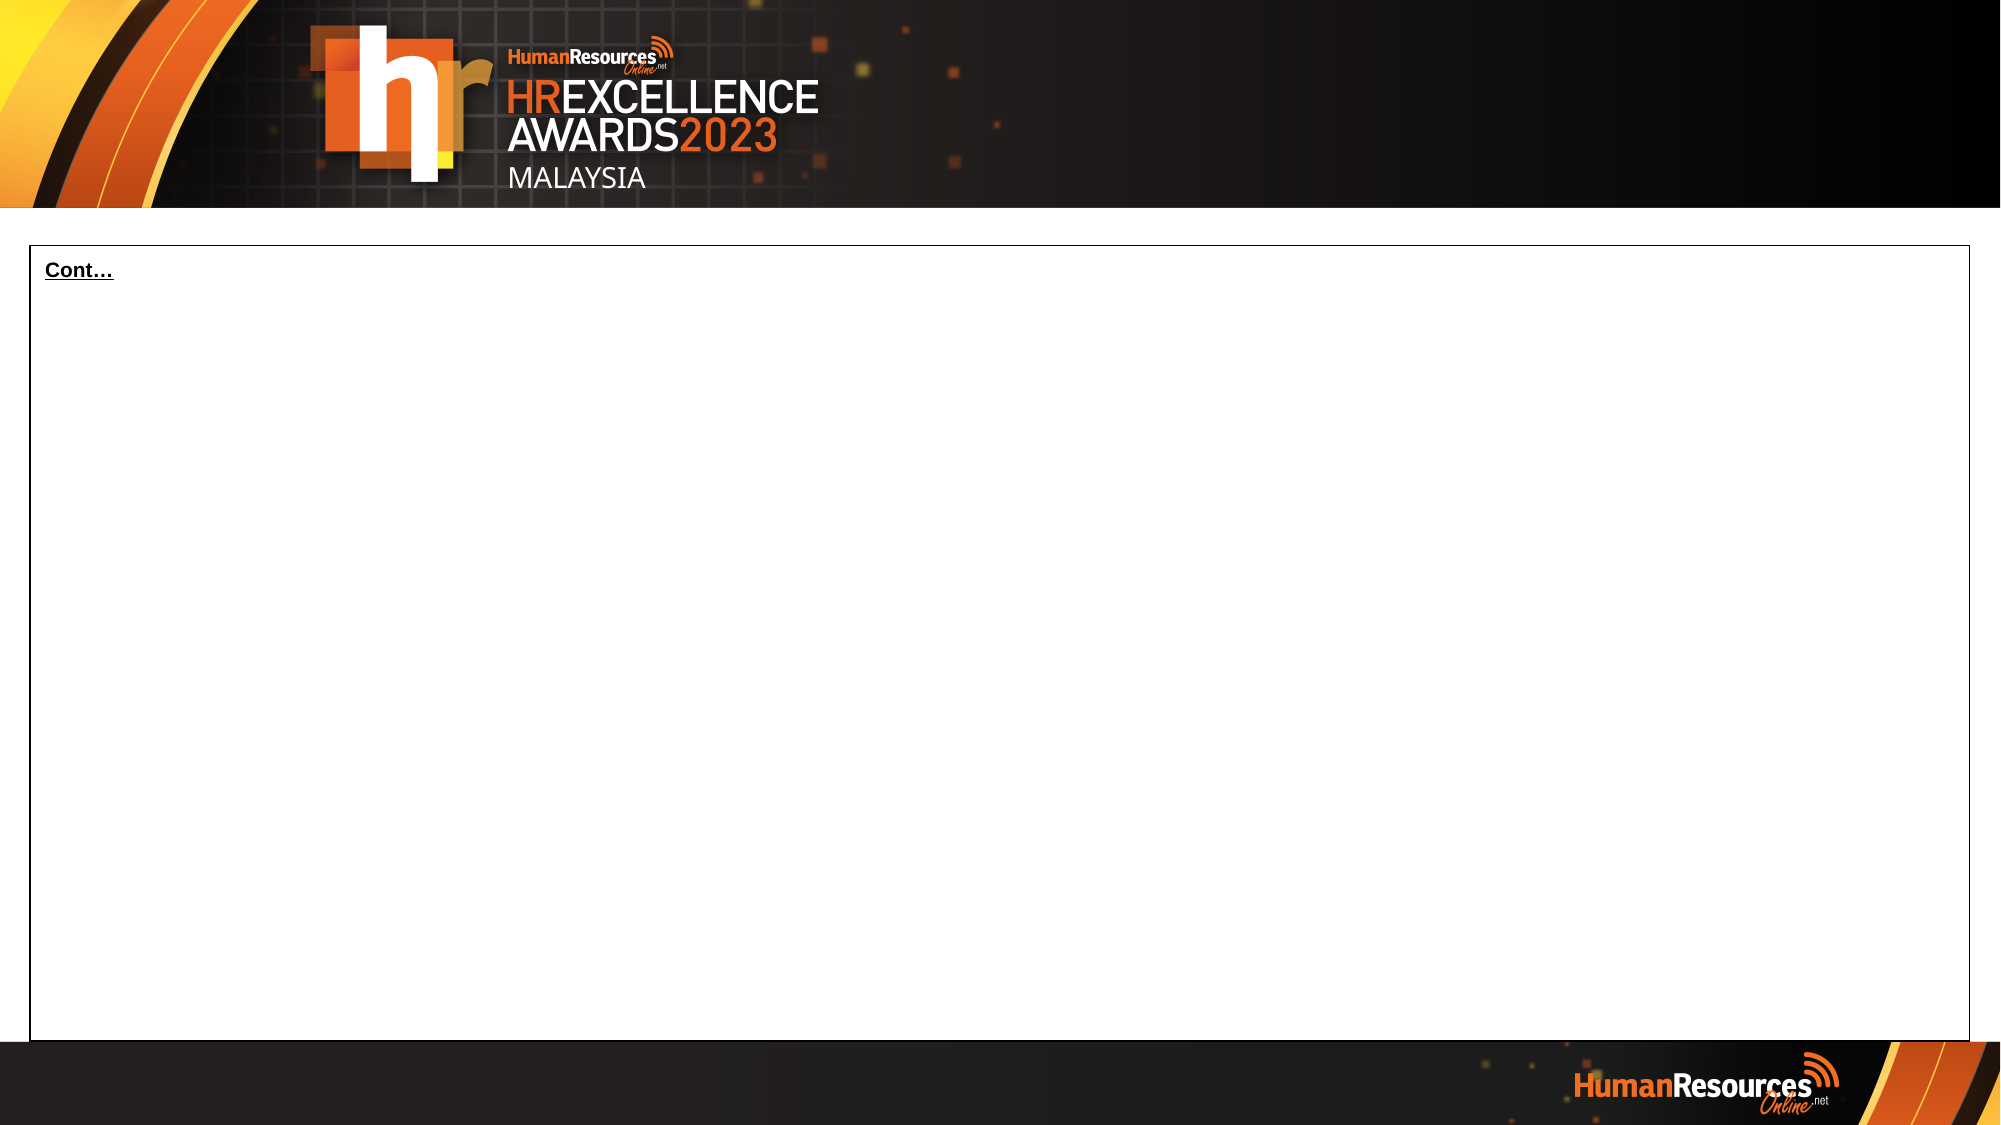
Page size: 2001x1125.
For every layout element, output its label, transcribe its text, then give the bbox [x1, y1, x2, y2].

text_box MALAYSIA [492, 151, 790, 202]
text_box Cont… [30, 245, 1970, 1042]
picture [0, 0, 2001, 1125]
